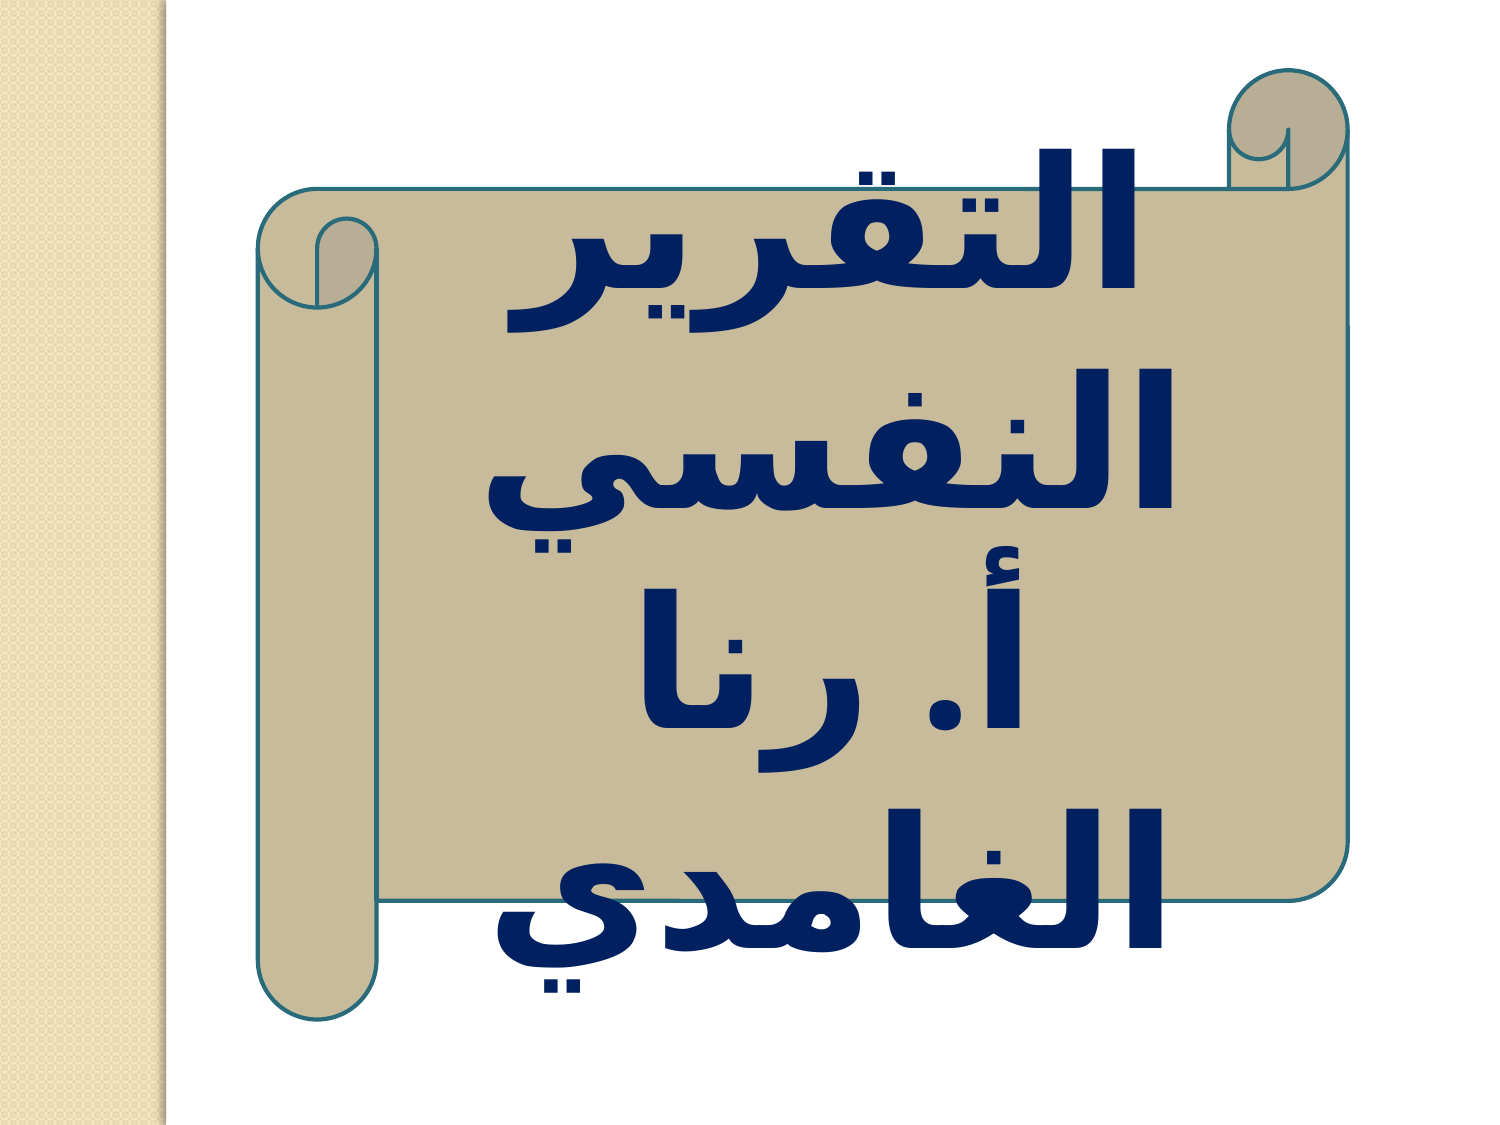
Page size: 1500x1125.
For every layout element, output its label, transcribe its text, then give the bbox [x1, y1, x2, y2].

text_box التقرير النفسي أ. رنا الغامدي [255, 68, 1350, 1022]
